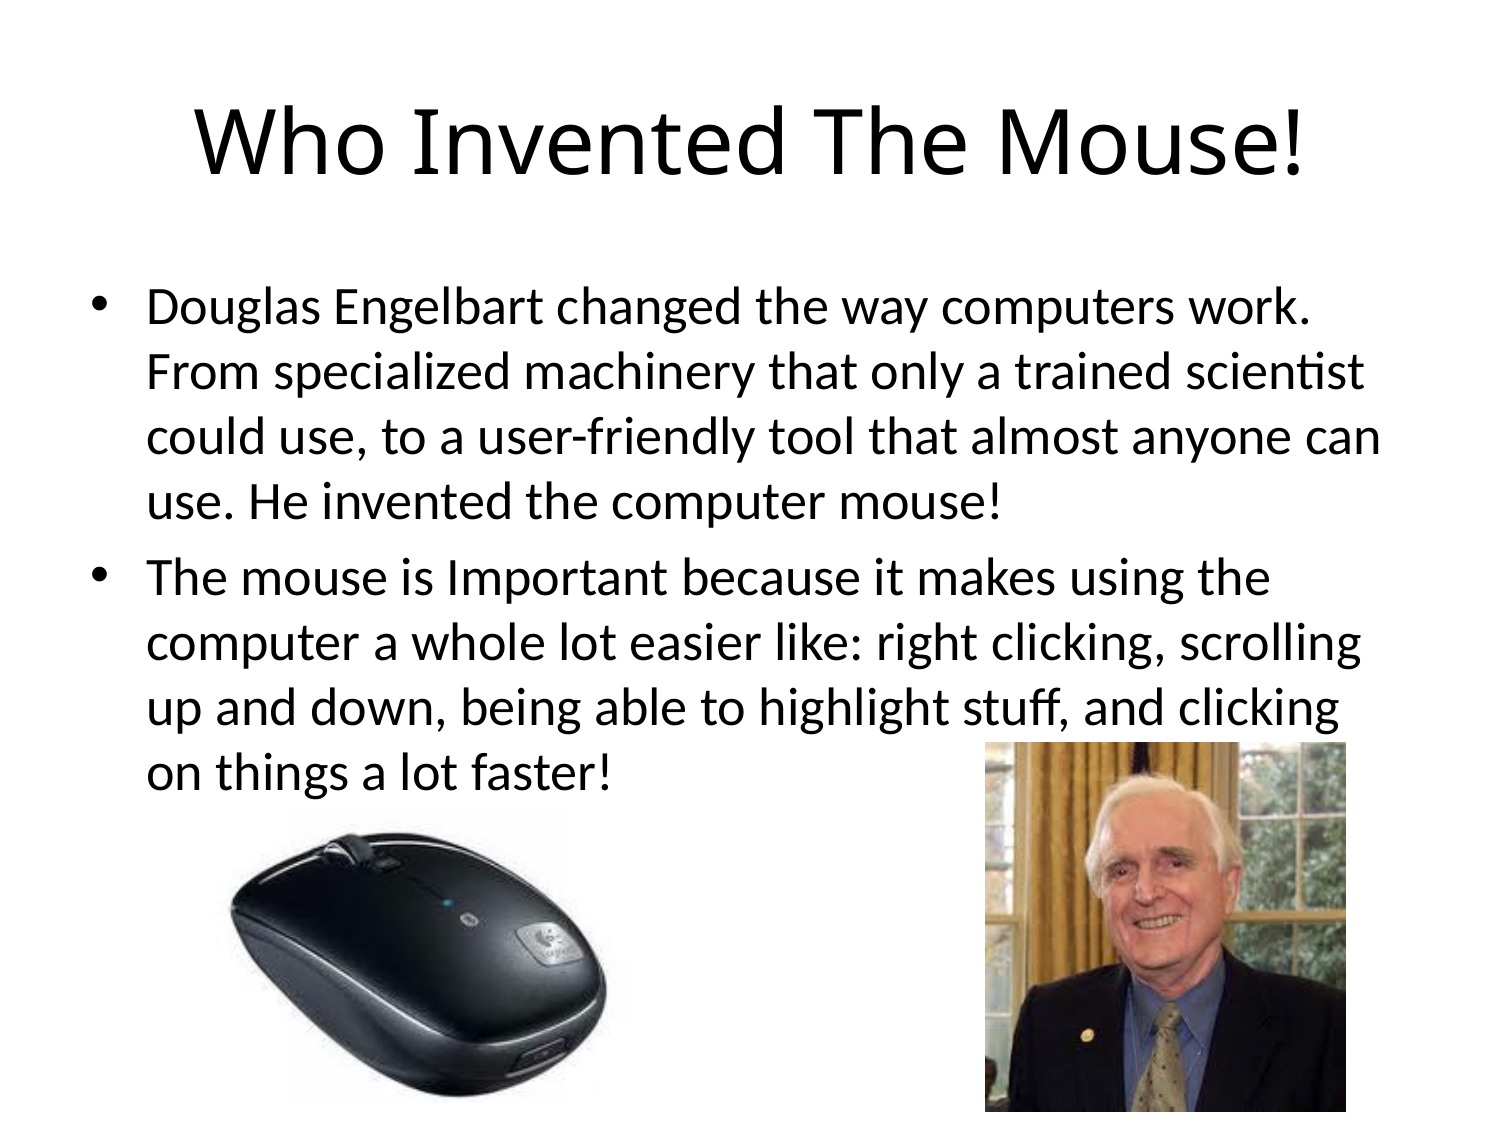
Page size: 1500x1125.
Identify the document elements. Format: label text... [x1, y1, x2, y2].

list Douglas Engelbart changed the way computers work. From specialized machinery that only a trained scientist could use, to a user-friendly tool that almost anyone can use. He invented the computer mouse! The mouse is Important because it makes using the computer a whole lot easier like: right clicking, scrolling up and down, being able to highlight stuff, and clicking on things a lot faster! [75, 262, 1425, 829]
picture [984, 742, 1347, 1112]
picture [201, 809, 655, 1104]
title Who Invented The Mouse! [75, 45, 1425, 233]
